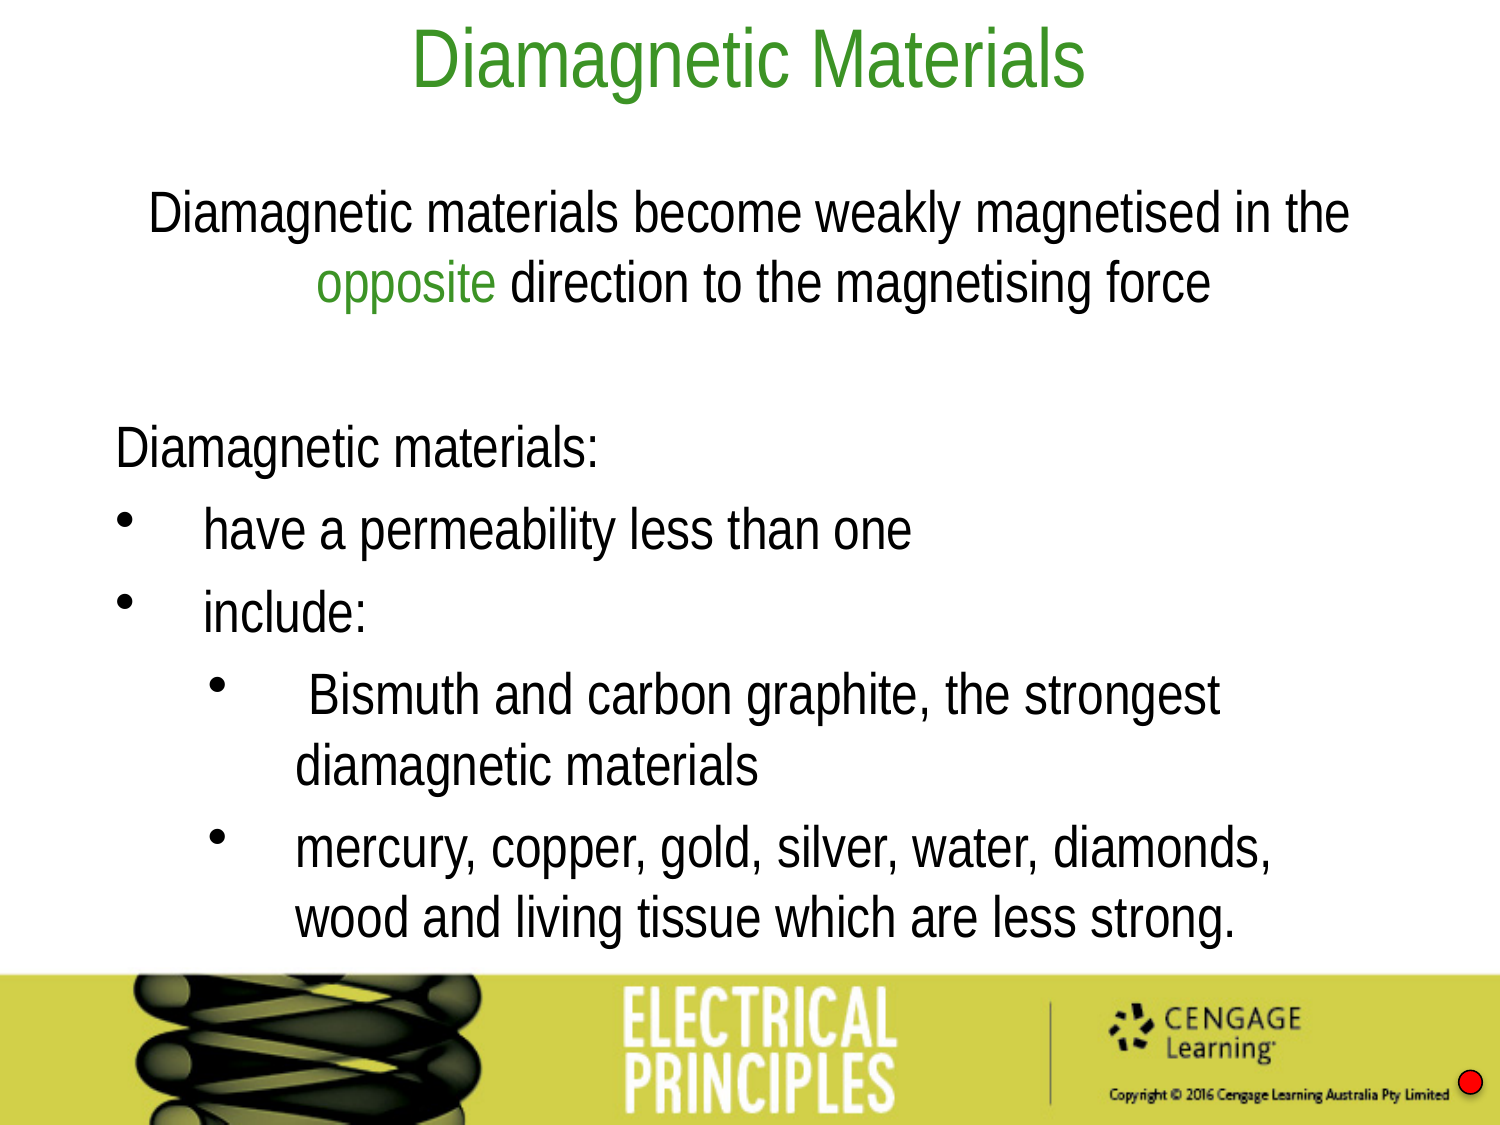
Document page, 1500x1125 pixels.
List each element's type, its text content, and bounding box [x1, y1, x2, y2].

text_box Diamagnetic materials become weakly magnetised in the opposite direction to the magnetising force Diamagnetic materials: have a permeability less than one include: Bismuth and carbon graphite, the strongest diamagnetic materials mercury, copper, gold, silver, water, diamonds, wood and living tissue which are less strong. [100, 166, 1400, 957]
text_box [1457, 1069, 1484, 1095]
picture [0, 107, 1500, 1125]
title Diamagnetic Materials [0, 0, 1500, 107]
